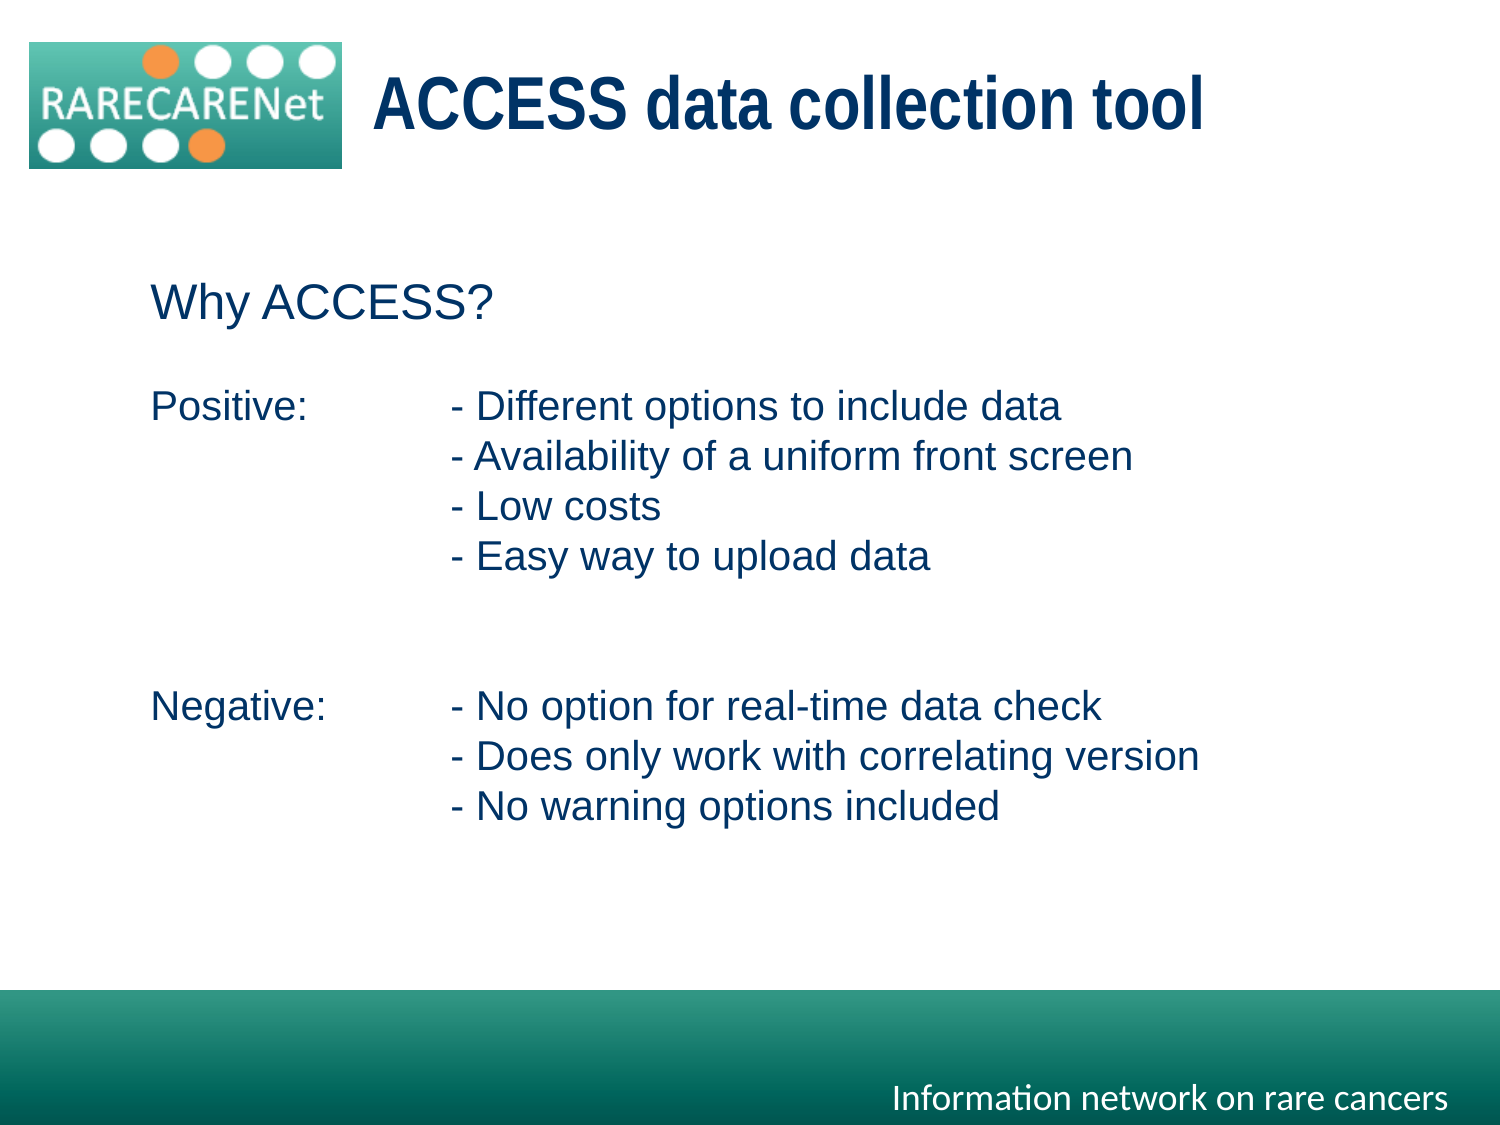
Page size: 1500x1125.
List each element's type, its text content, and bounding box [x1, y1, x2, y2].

text_box ACCESS data collection tool [357, 57, 1221, 153]
picture [29, 42, 342, 169]
picture [0, 990, 1500, 1125]
text_box Why ACCESS? Positive: - Different options to include data - Availability of a uniform front screen - Low costs - Easy way to upload data Negative: - No option for real-time data check - Does only work with correlating version - No warning options included [135, 261, 1294, 887]
